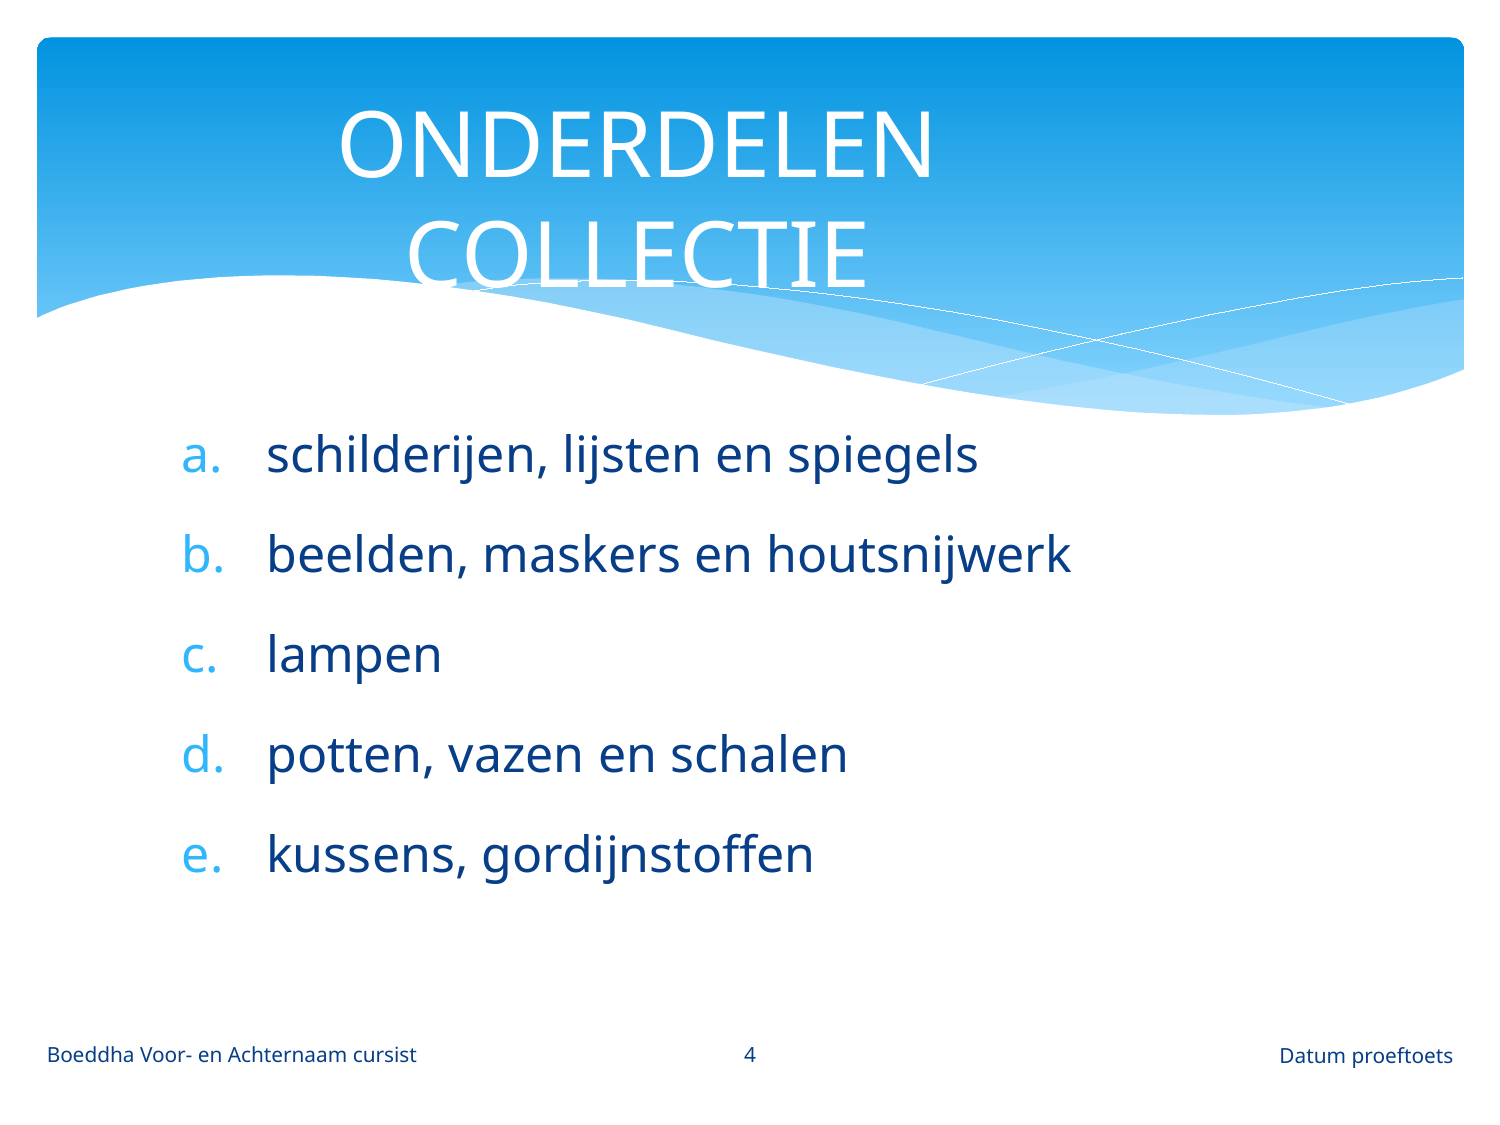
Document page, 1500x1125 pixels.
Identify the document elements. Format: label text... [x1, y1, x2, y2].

footer Boeddha Voor- en Achternaam cursist [31, 1025, 653, 1086]
slide_number 4 [654, 1025, 846, 1086]
slide_number Datum proeftoets [847, 1025, 1469, 1086]
title ONDERDELEN COLLECTIE [88, 101, 1188, 290]
list schilderijen, lijsten en spiegels beelden, maskers en houtsnijwerk lampen potten, vazen en schalen kussens, gordijnstoffen [159, 385, 1210, 956]
